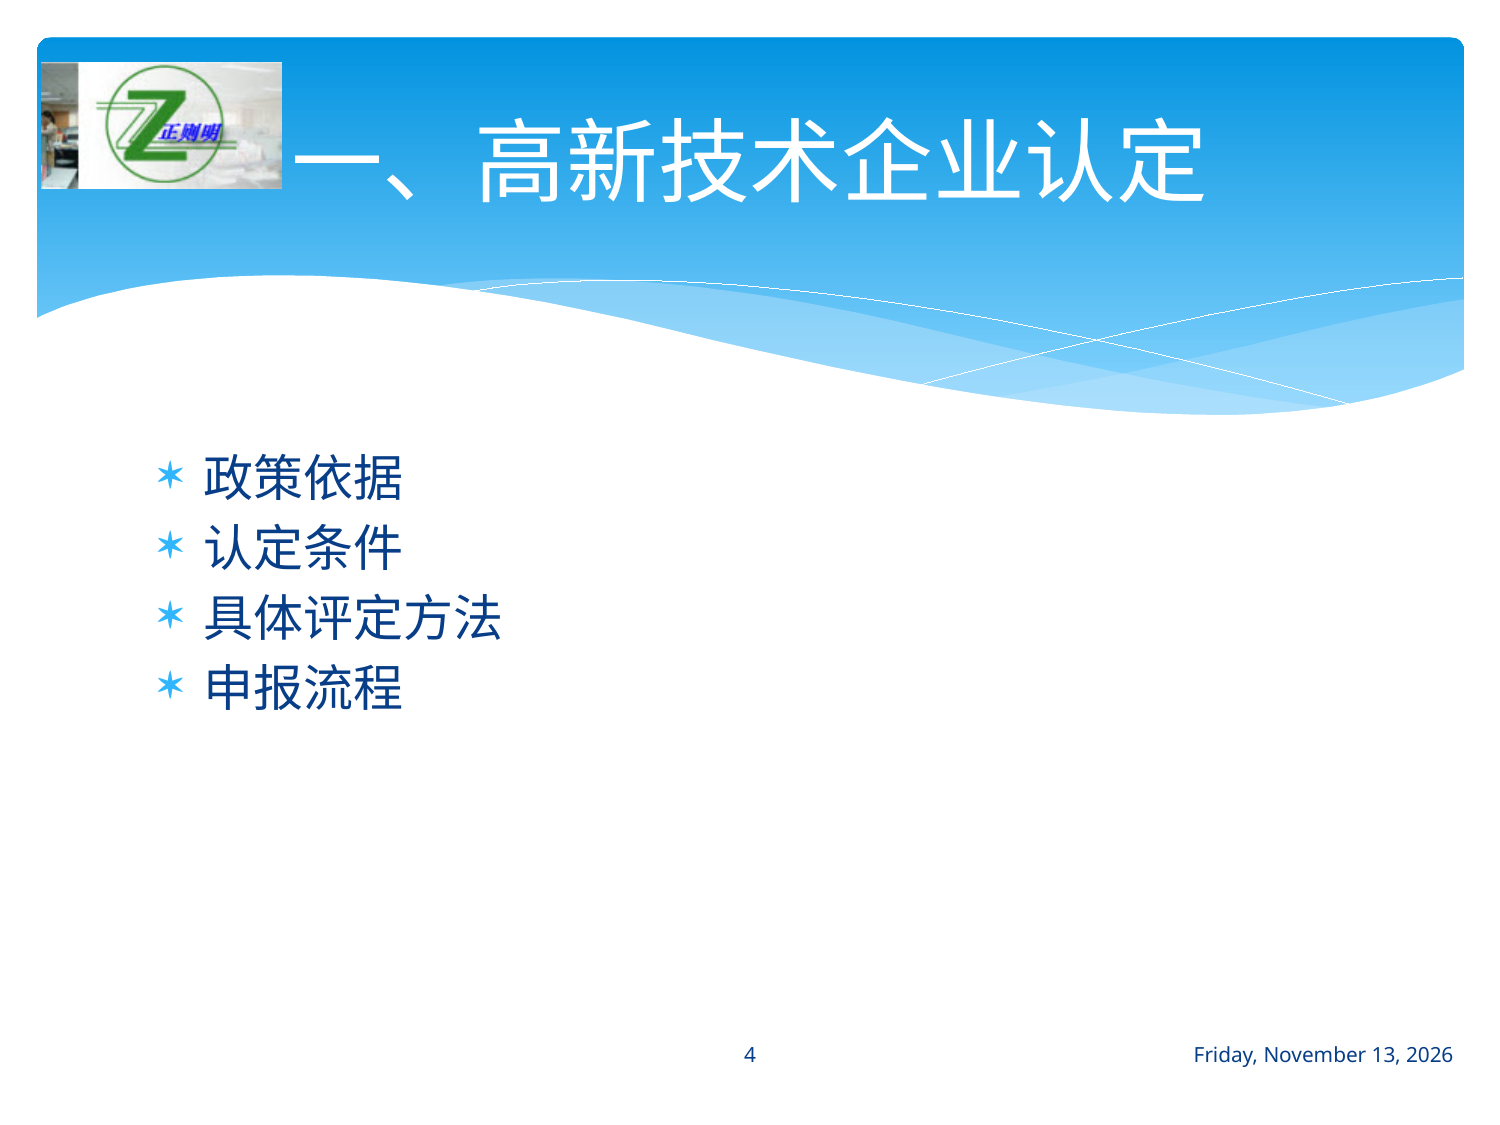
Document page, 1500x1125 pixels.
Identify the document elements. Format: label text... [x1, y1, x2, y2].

picture [41, 63, 75, 189]
list 政策依据 认定条件 具体评定方法 申报流程 [143, 438, 1359, 1005]
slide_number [847, 1025, 1469, 1086]
title 一、高新技术企业认定 [75, 55, 1425, 261]
slide_number 4 [654, 1025, 846, 1086]
